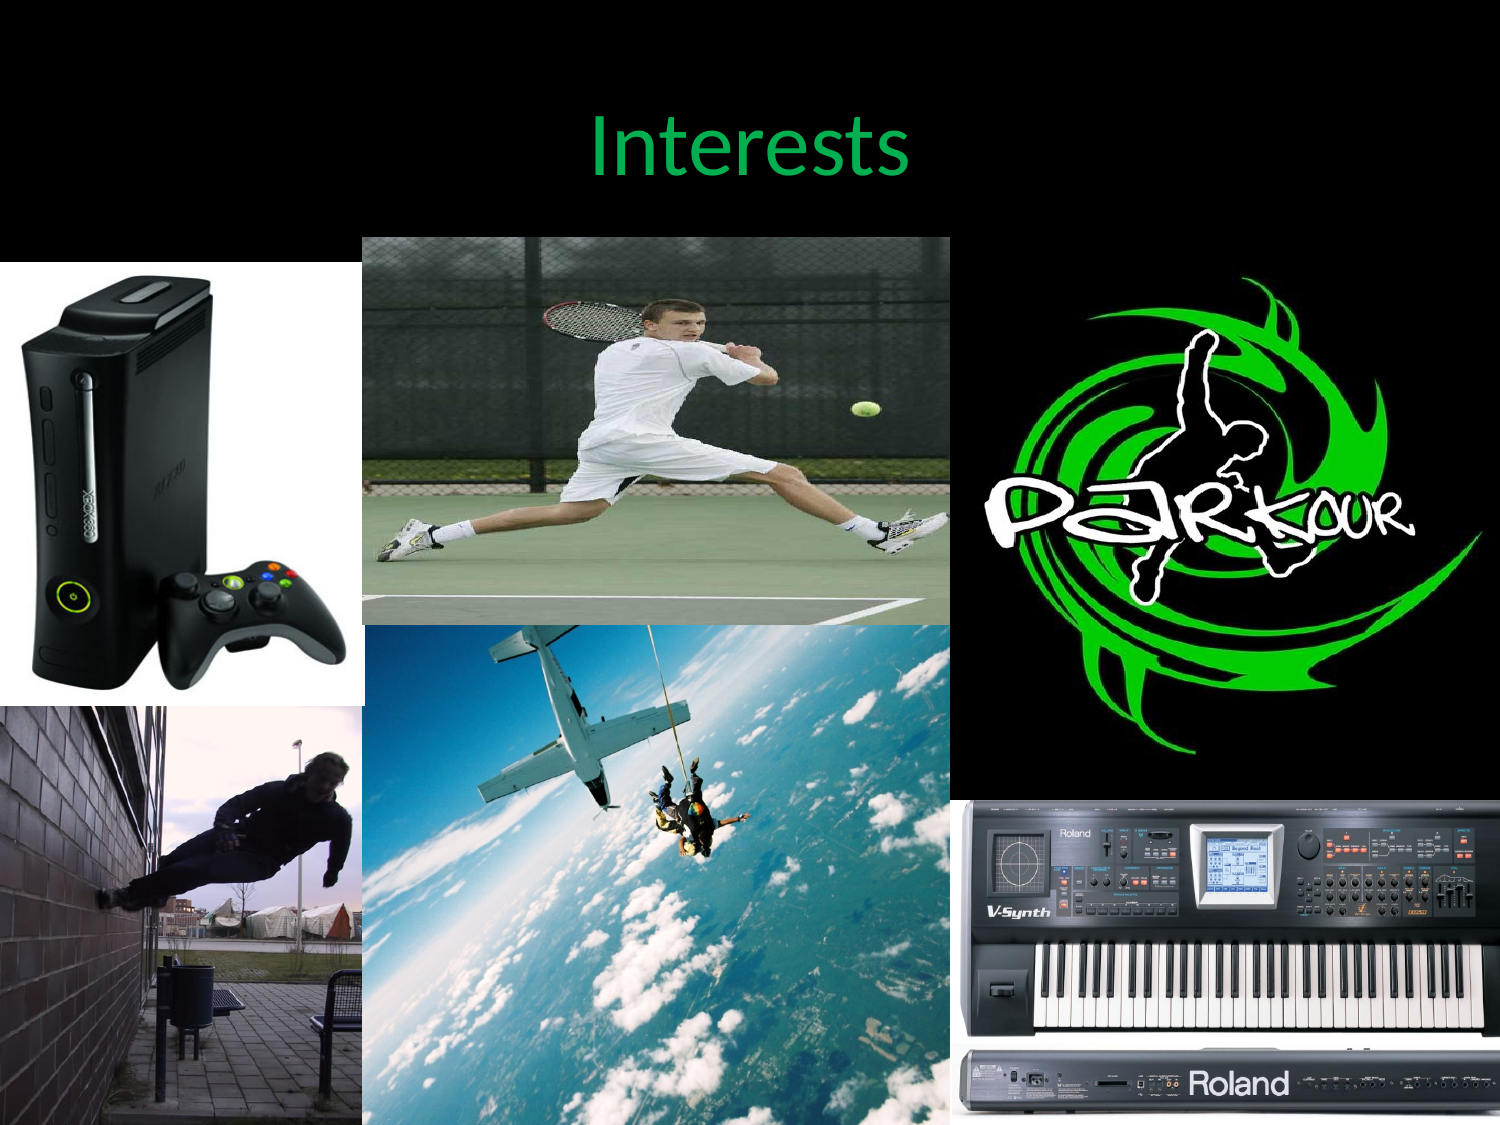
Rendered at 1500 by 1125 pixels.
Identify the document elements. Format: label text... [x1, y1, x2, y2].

title Interests [75, 45, 1425, 233]
picture [0, 237, 1500, 1125]
